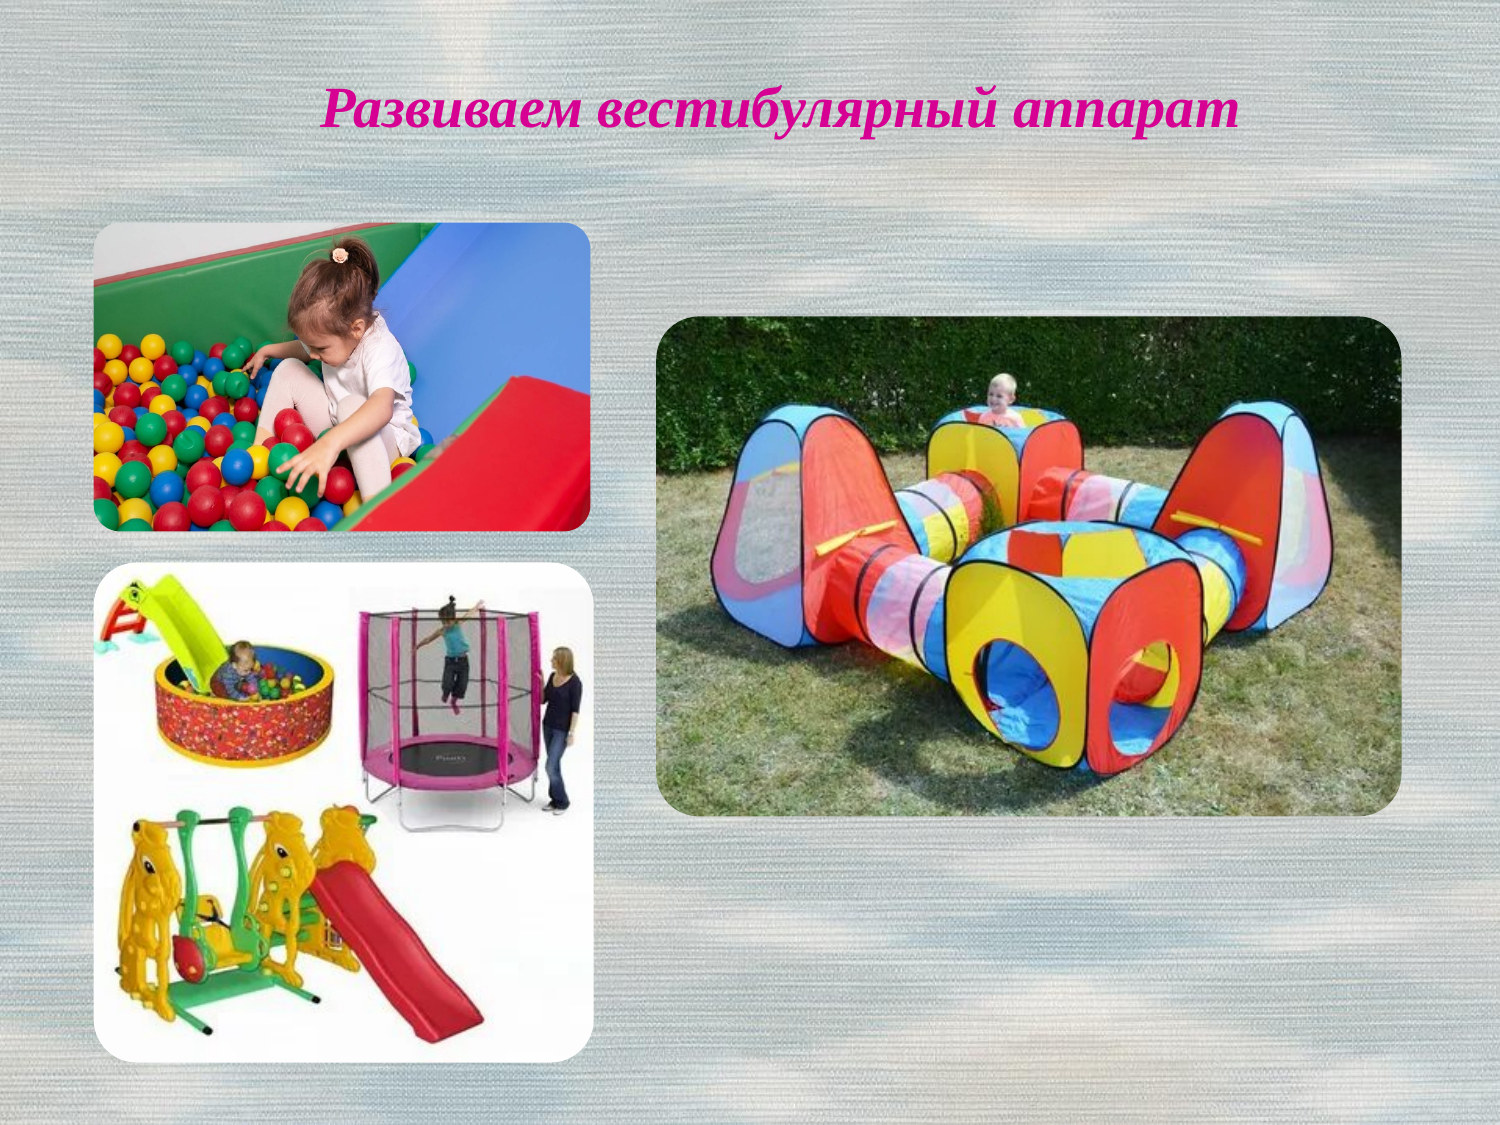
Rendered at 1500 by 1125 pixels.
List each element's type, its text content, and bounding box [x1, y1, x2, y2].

title Развиваем вестибулярный аппарат [210, 45, 1350, 164]
picture [0, 0, 1500, 1125]
